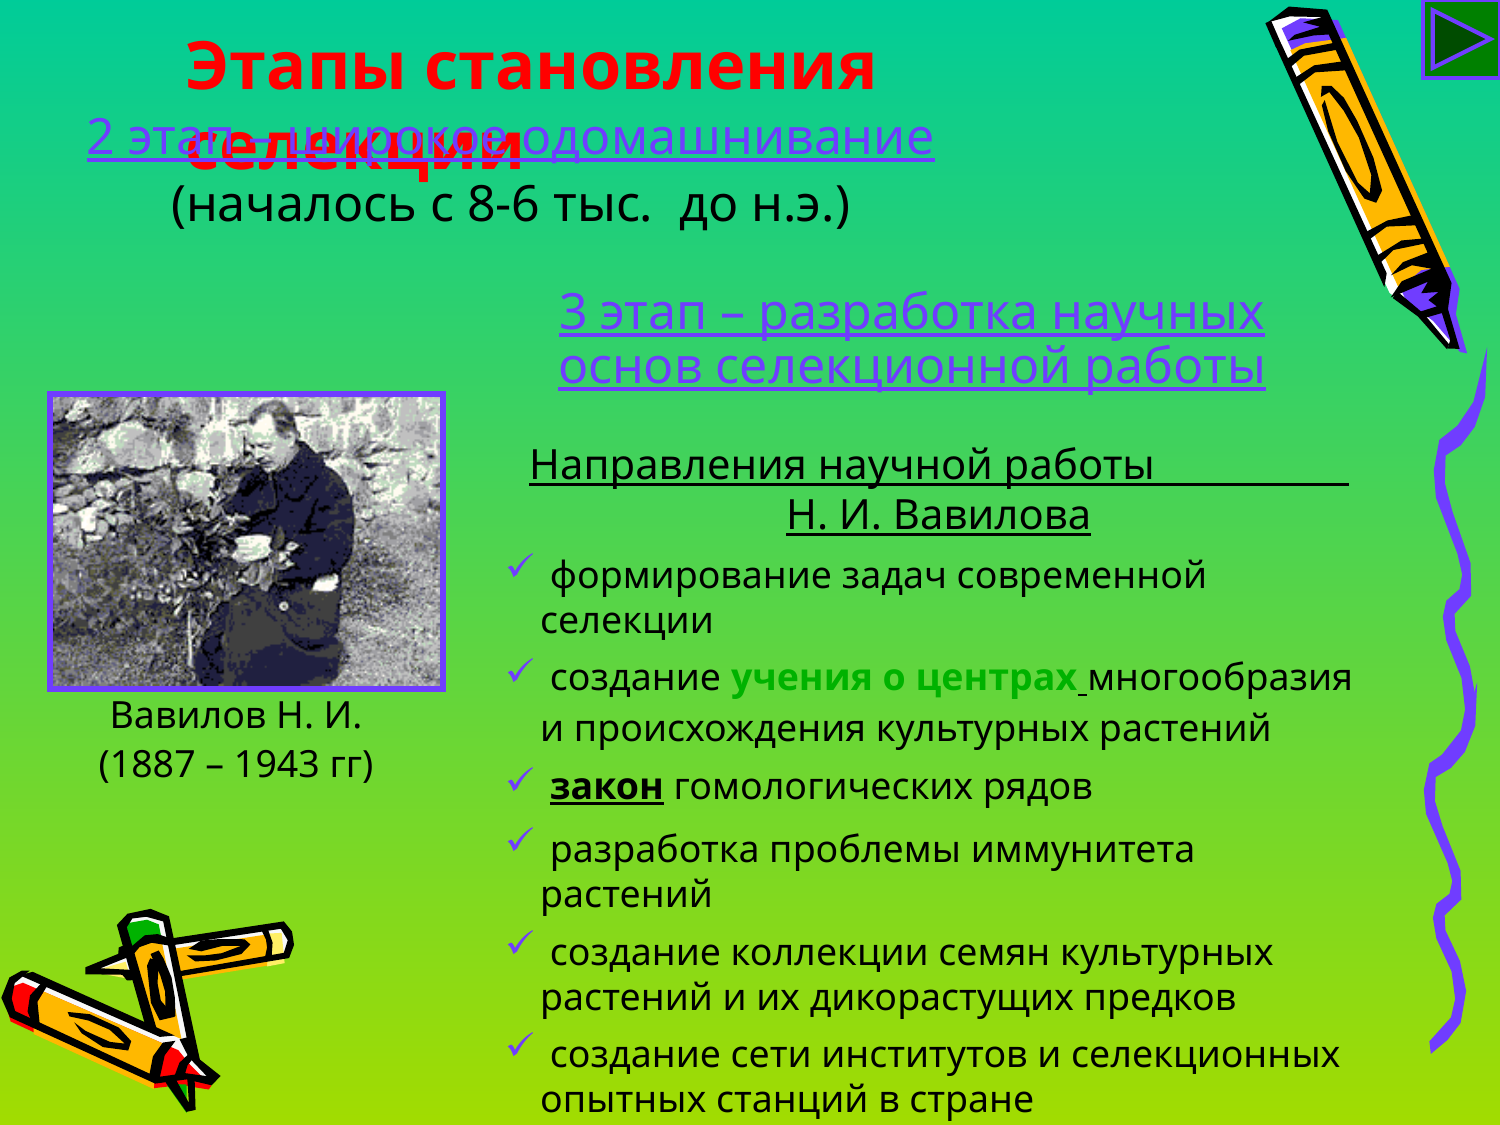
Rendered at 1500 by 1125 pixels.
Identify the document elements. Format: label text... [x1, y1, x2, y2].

text_box [1423, 0, 1500, 79]
text_box Вавилов Н. И. (1887 – 1943 гг) [41, 692, 431, 792]
picture [52, 396, 440, 686]
text_box 3 этап – разработка научных основ селекционной работы [466, 278, 1359, 402]
text_box Этапы становления селекции [171, 15, 1223, 191]
text_box Направления научной работы Н. И. Вавилова формирование задач современной селекции создание учения о центрах многообразия и происхождения культурных растений закон гомологических рядов разработка проблемы иммунитета растений создание коллекции семян культурных растений и их дикорастущих предков создание сети институтов и селекционных опытных станций в стране [490, 430, 1388, 1125]
text_box 2 этап – широкое одомашнивание (началось с 8-6 тыс. до н.э.) [64, 113, 957, 238]
